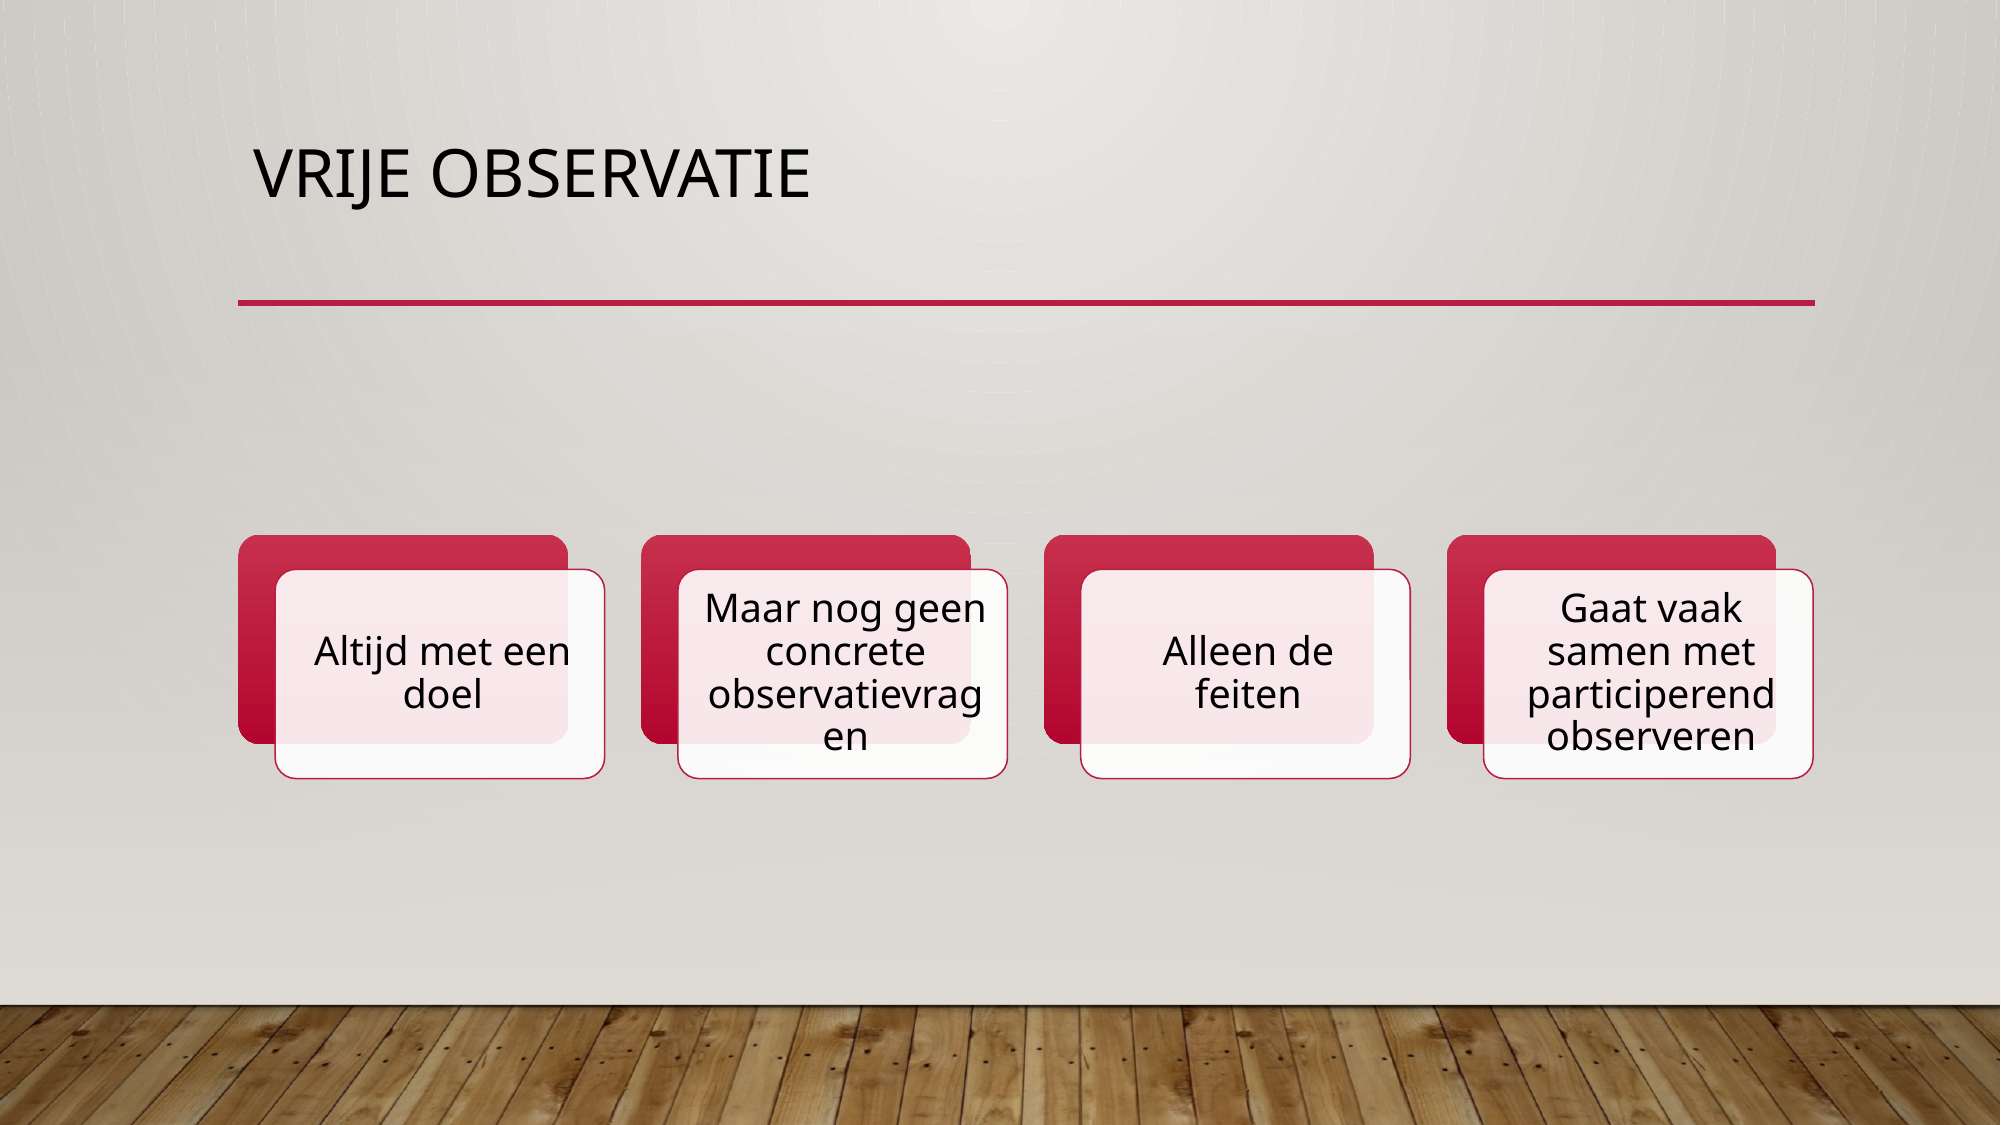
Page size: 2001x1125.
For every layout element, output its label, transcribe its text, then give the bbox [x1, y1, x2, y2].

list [237, 383, 1814, 930]
title Vrije observatie [238, 131, 1814, 305]
picture [0, 1005, 2000, 1125]
